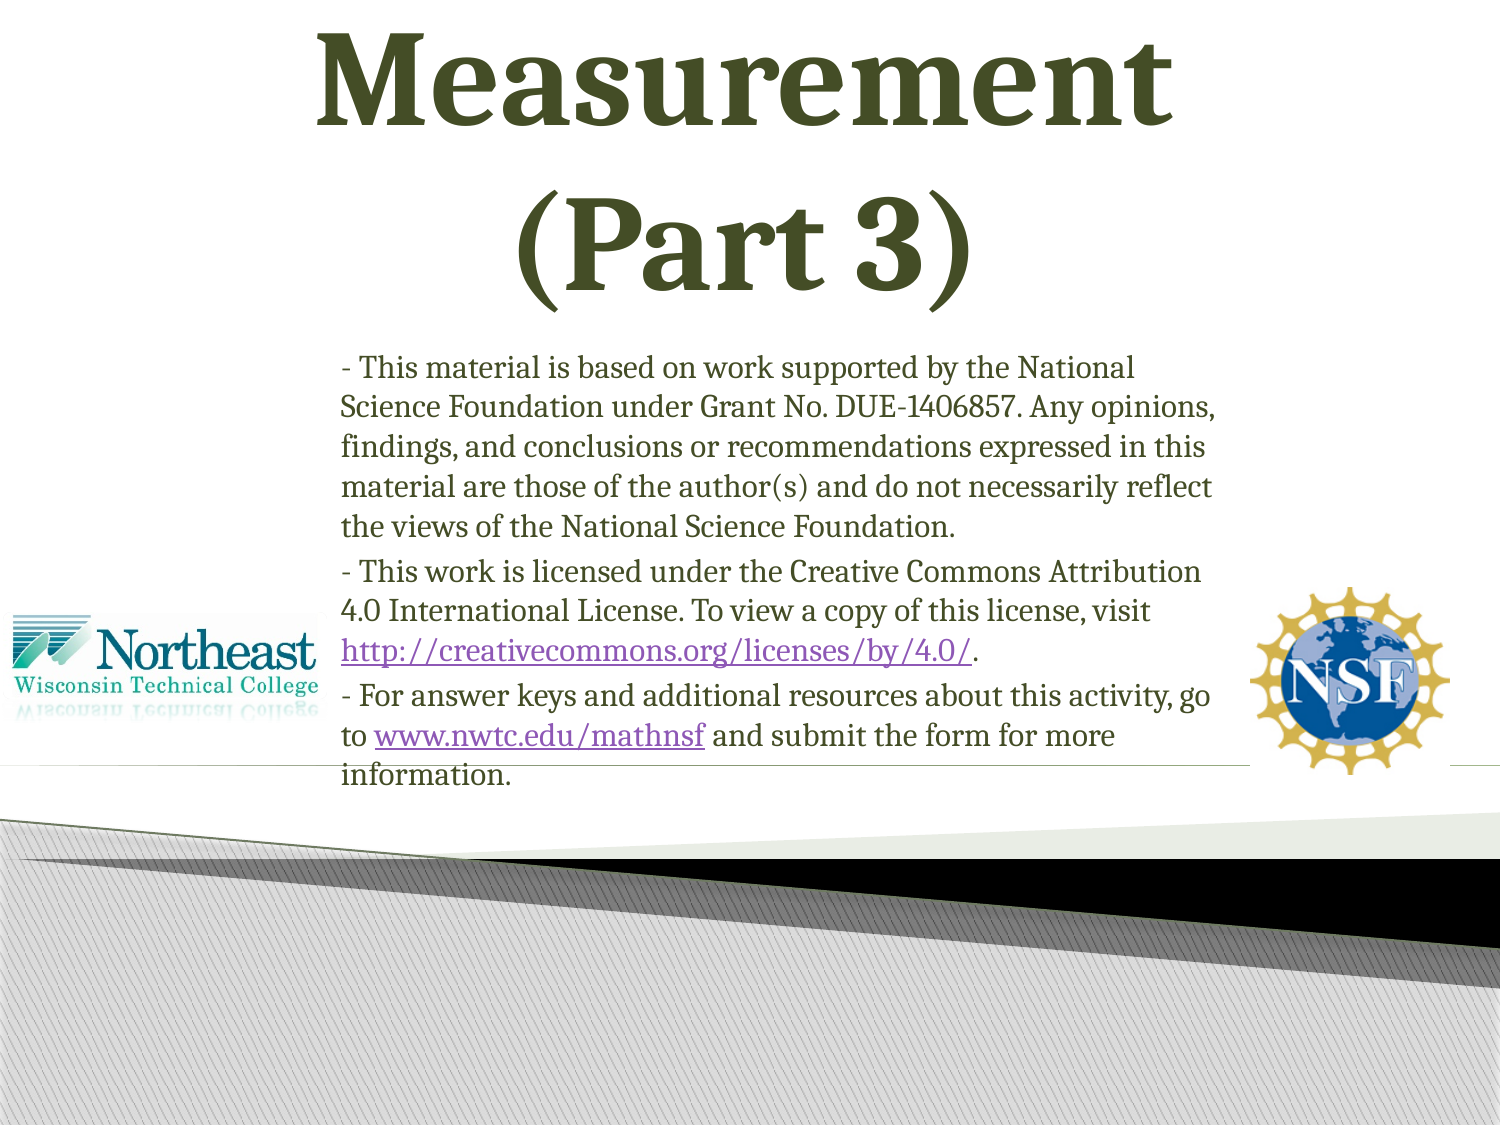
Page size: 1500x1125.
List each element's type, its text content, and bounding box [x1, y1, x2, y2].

picture [1249, 587, 1450, 775]
picture [0, 612, 329, 738]
subtitle - This material is based on work supported by the National Science Foundation under Grant No. DUE-1406857. Any opinions, findings, and conclusions or recommendations expressed in this material are those of the author(s) and do not necessarily reflect the views of the National Science Foundation. - This work is licensed under the Creative Commons Attribution 4.0 International License. To view a copy of this license, visit http://creativecommons.org/licenses/by/4.0/. - For answer keys and additional resources about this activity, go to www.nwtc.edu/mathnsf and submit the form for more information. [333, 337, 1230, 838]
picture [5, 859, 1500, 989]
title Measurement (Part 3) [161, 137, 1328, 325]
